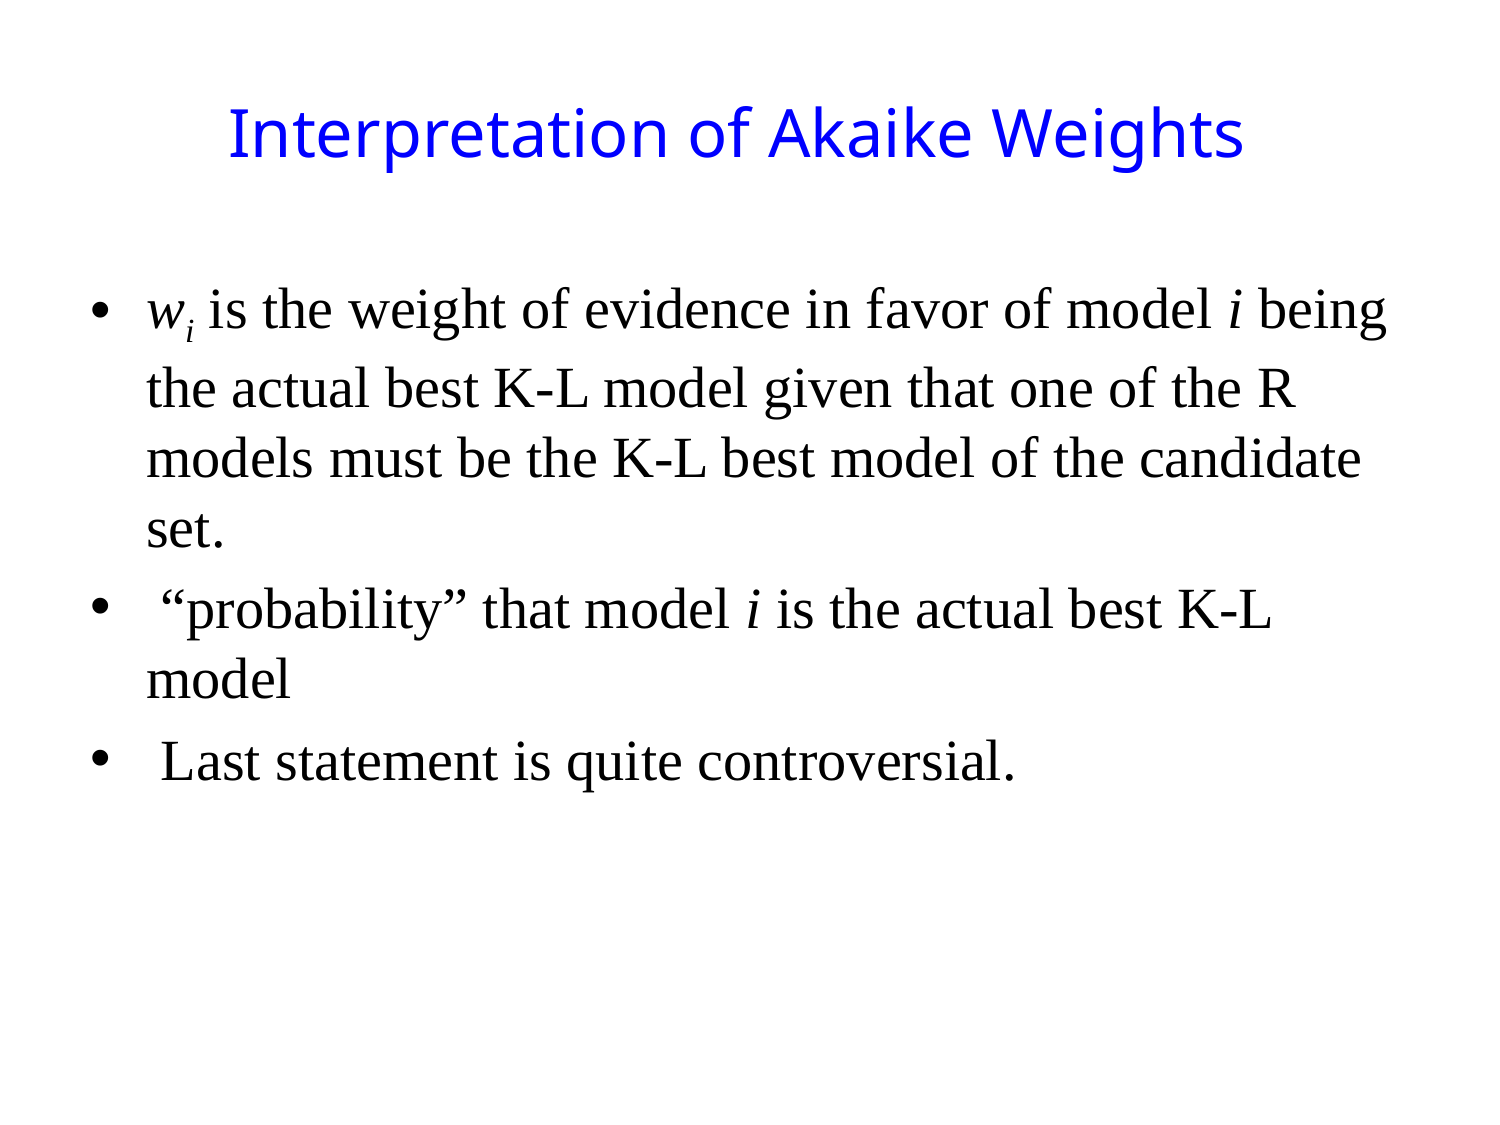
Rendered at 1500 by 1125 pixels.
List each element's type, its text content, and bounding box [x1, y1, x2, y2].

title Interpretation of Akaike Weights [62, 37, 1413, 225]
list wi is the weight of evidence in favor of model i being the actual best K-L model given that one of the R models must be the K-L best model of the candidate set. “probability” that model i is the actual best K-L model Last statement is quite controversial. [75, 262, 1425, 1005]
